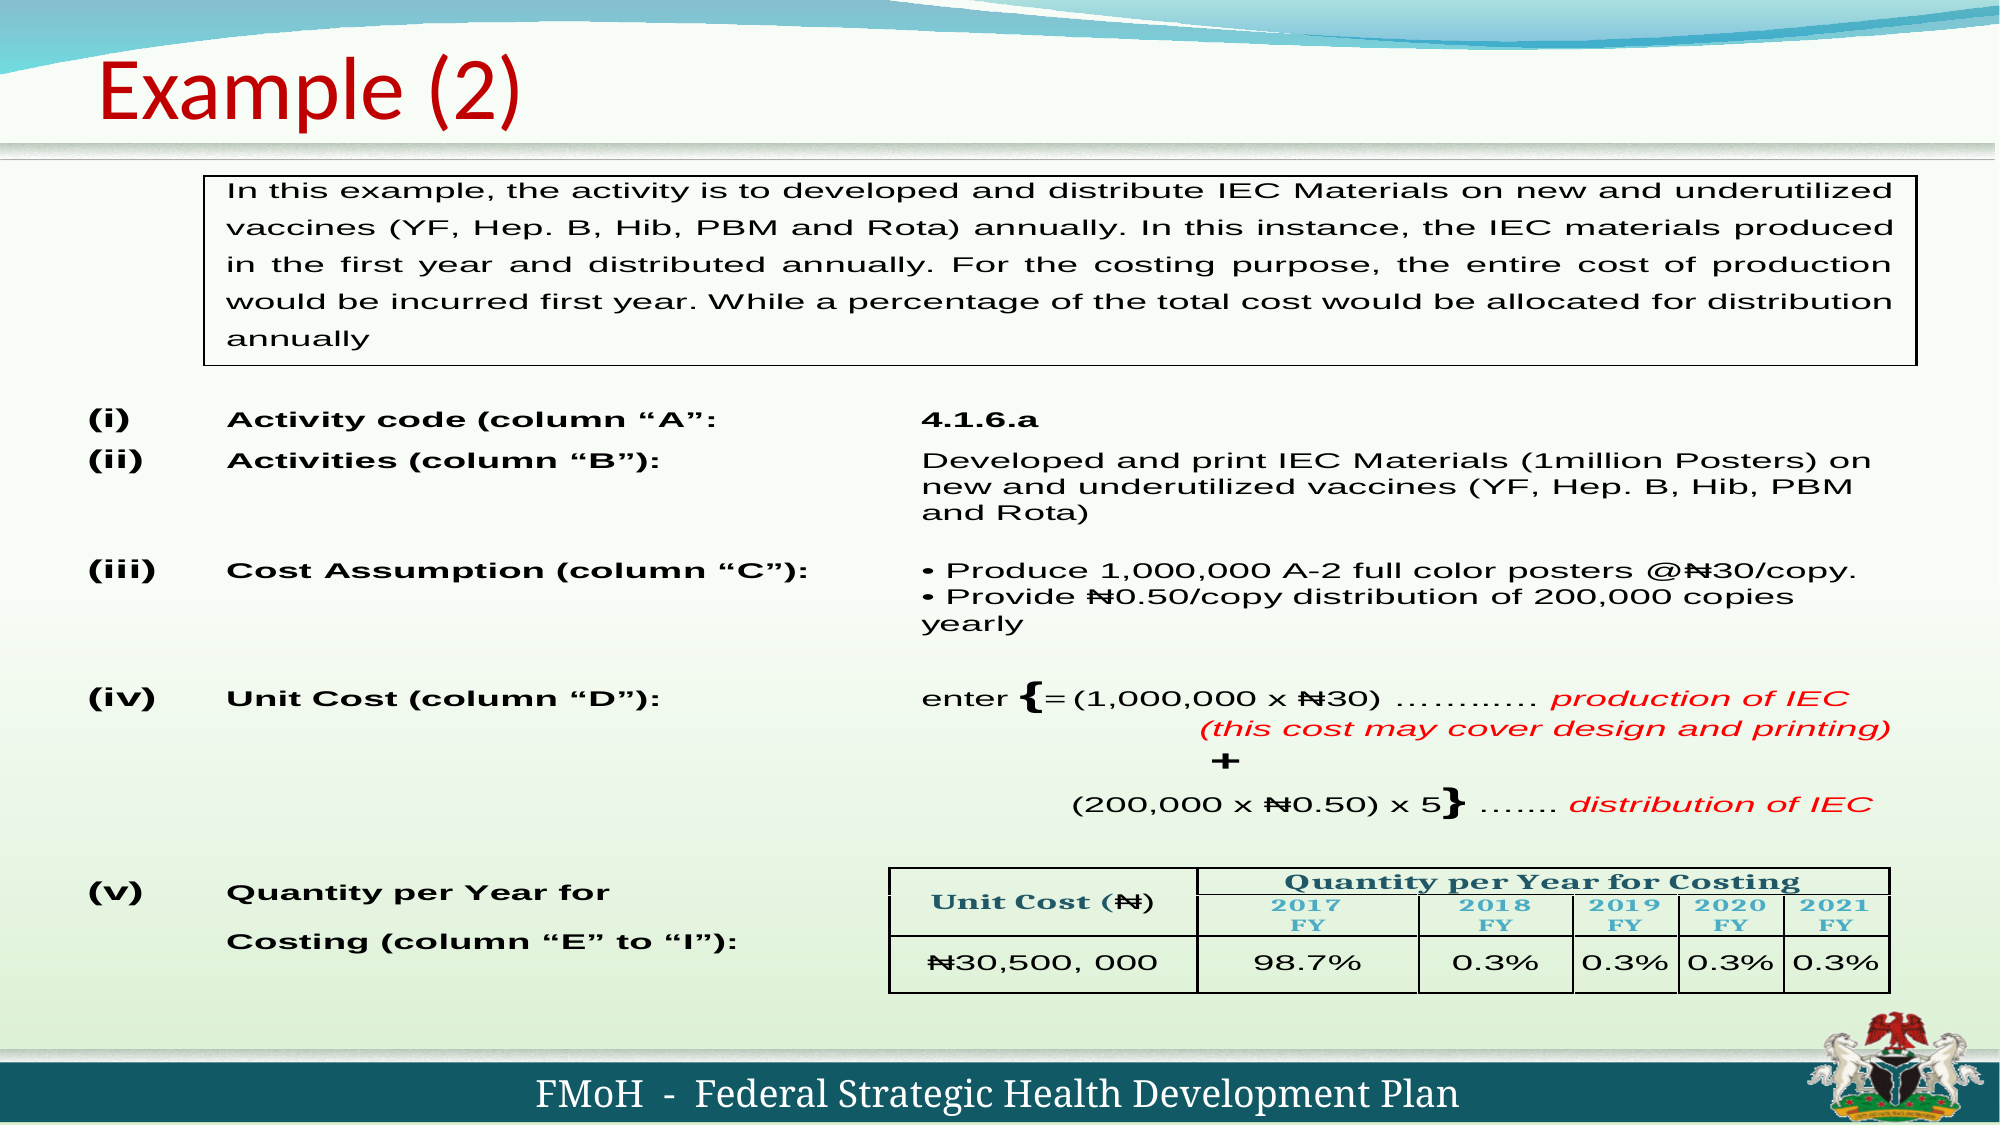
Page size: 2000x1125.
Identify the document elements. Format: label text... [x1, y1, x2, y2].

title Example (2) [97, 21, 1898, 138]
picture [0, 143, 1995, 161]
picture [0, 1008, 2000, 1125]
picture [86, 174, 1925, 1030]
